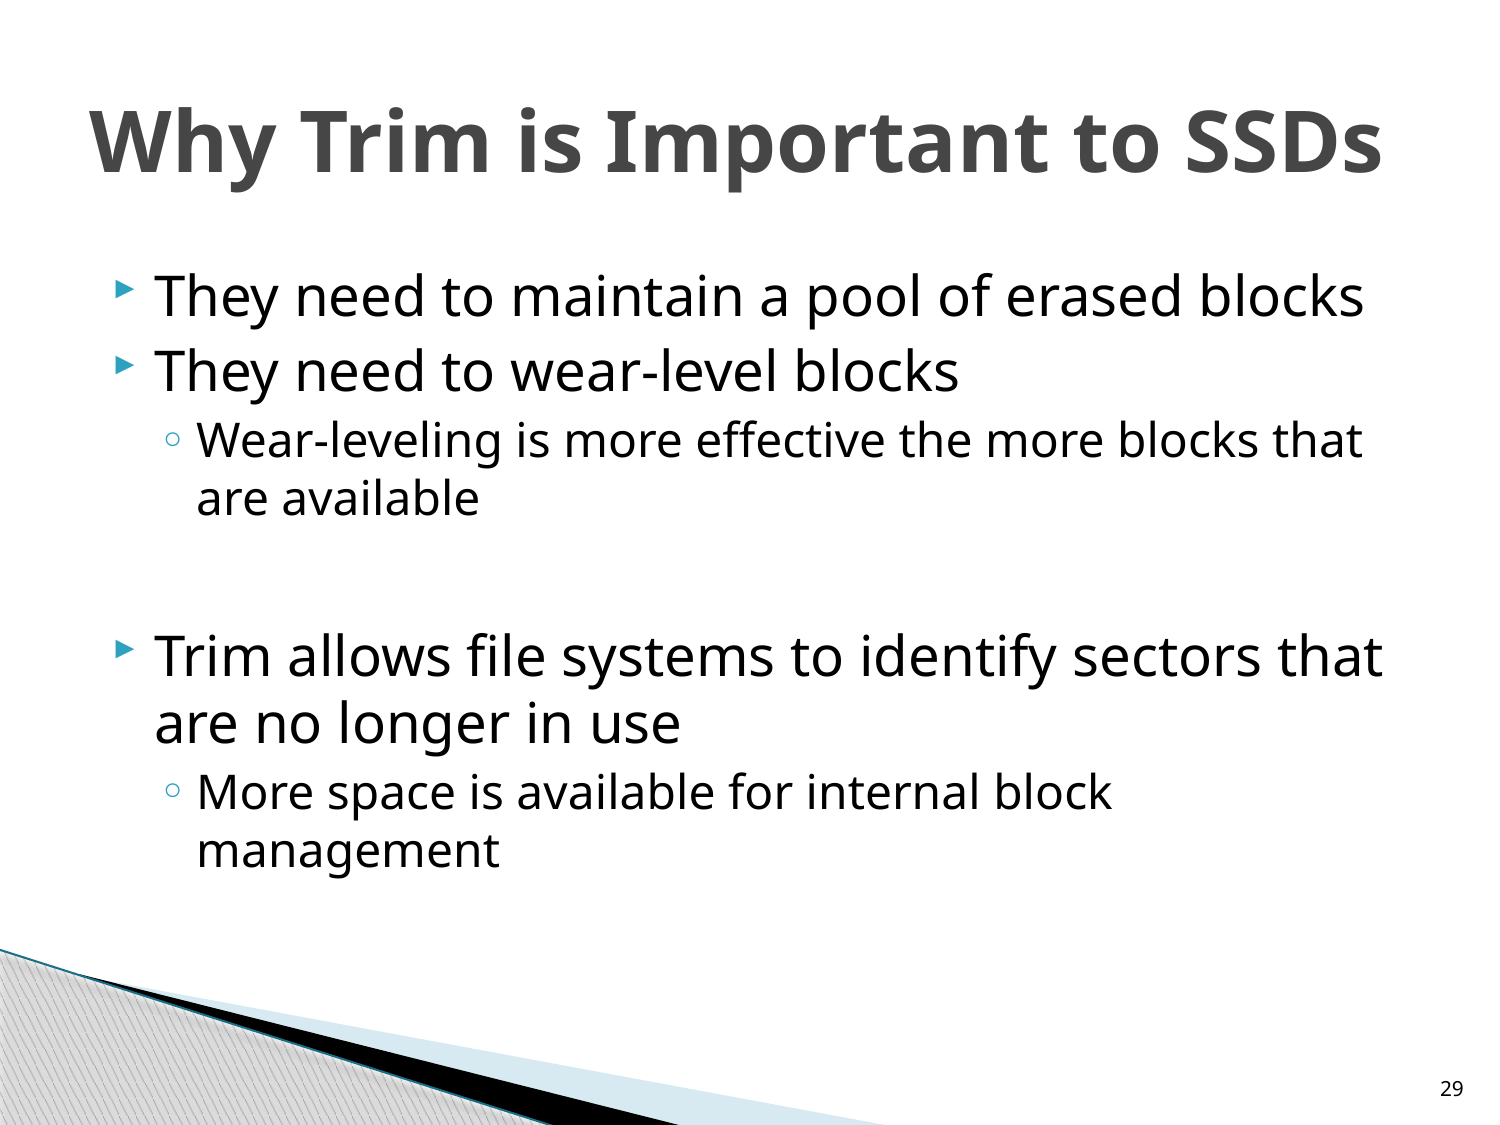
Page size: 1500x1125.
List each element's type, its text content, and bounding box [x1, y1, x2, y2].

slide_number 29 [1418, 1051, 1479, 1112]
list They need to maintain a pool of erased blocks They need to wear-level blocks Wear-leveling is more effective the more blocks that are available Trim allows file systems to identify sectors that are no longer in use More space is available for internal block management [79, 252, 1430, 995]
title Why Trim is Important to SSDs [75, 45, 1425, 233]
